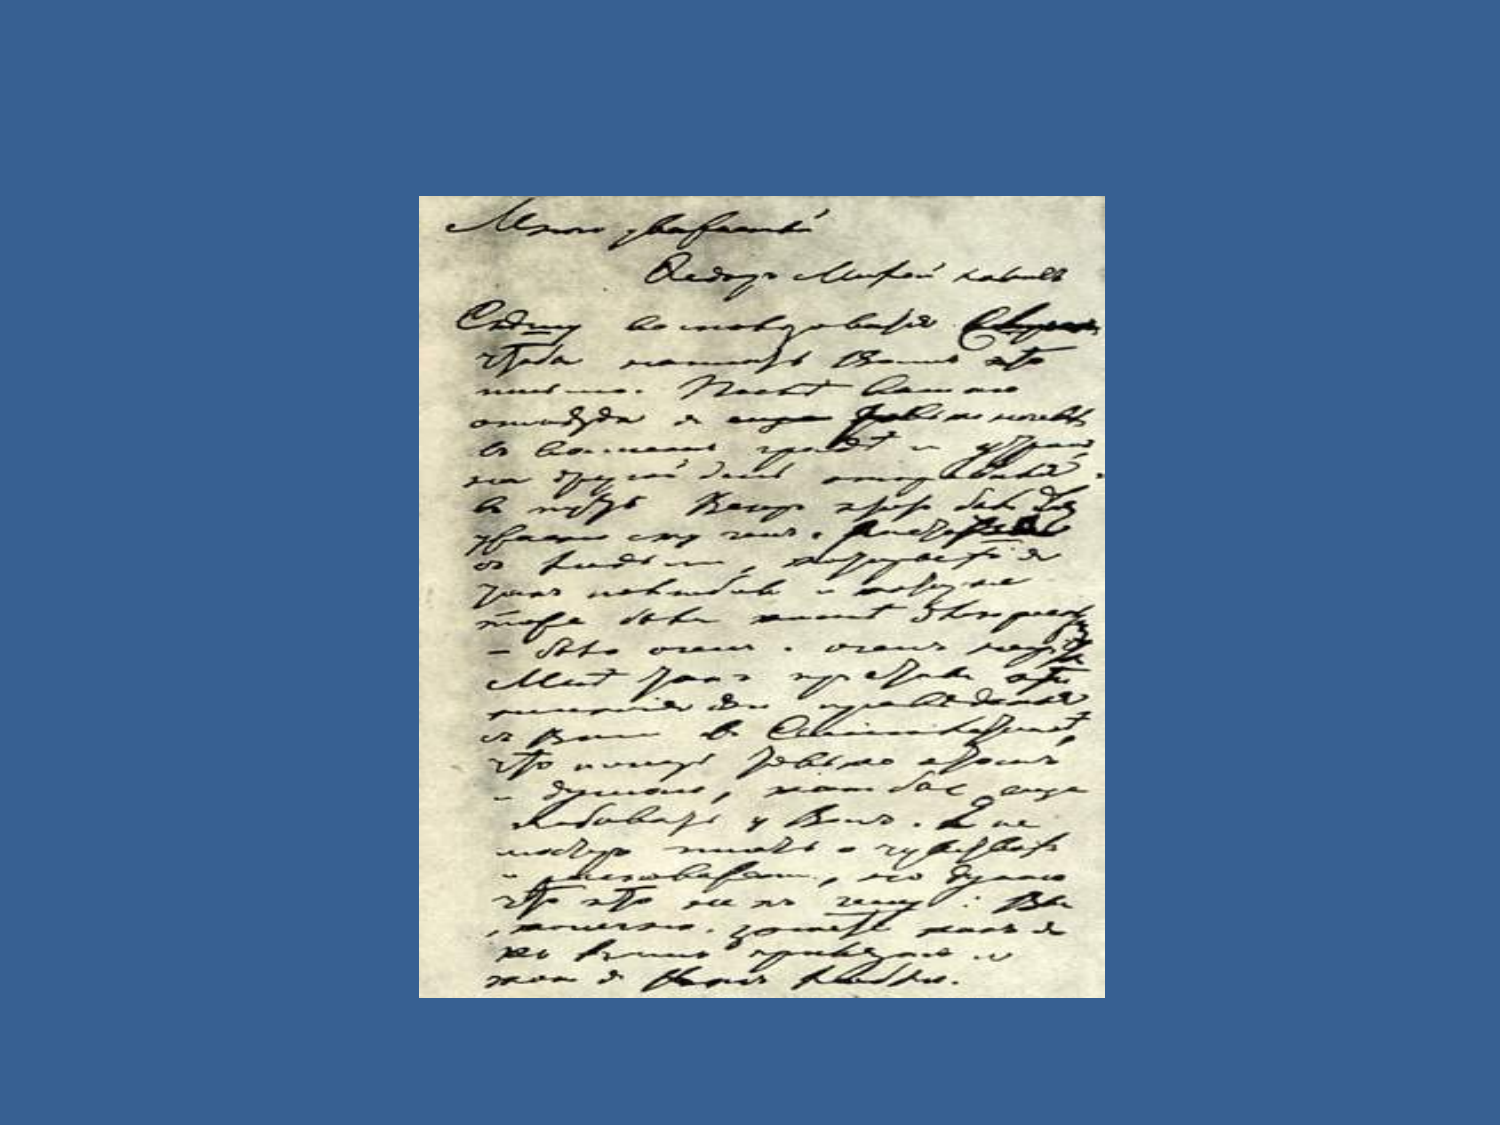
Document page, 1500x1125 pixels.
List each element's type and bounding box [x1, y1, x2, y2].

picture [418, 196, 1105, 999]
